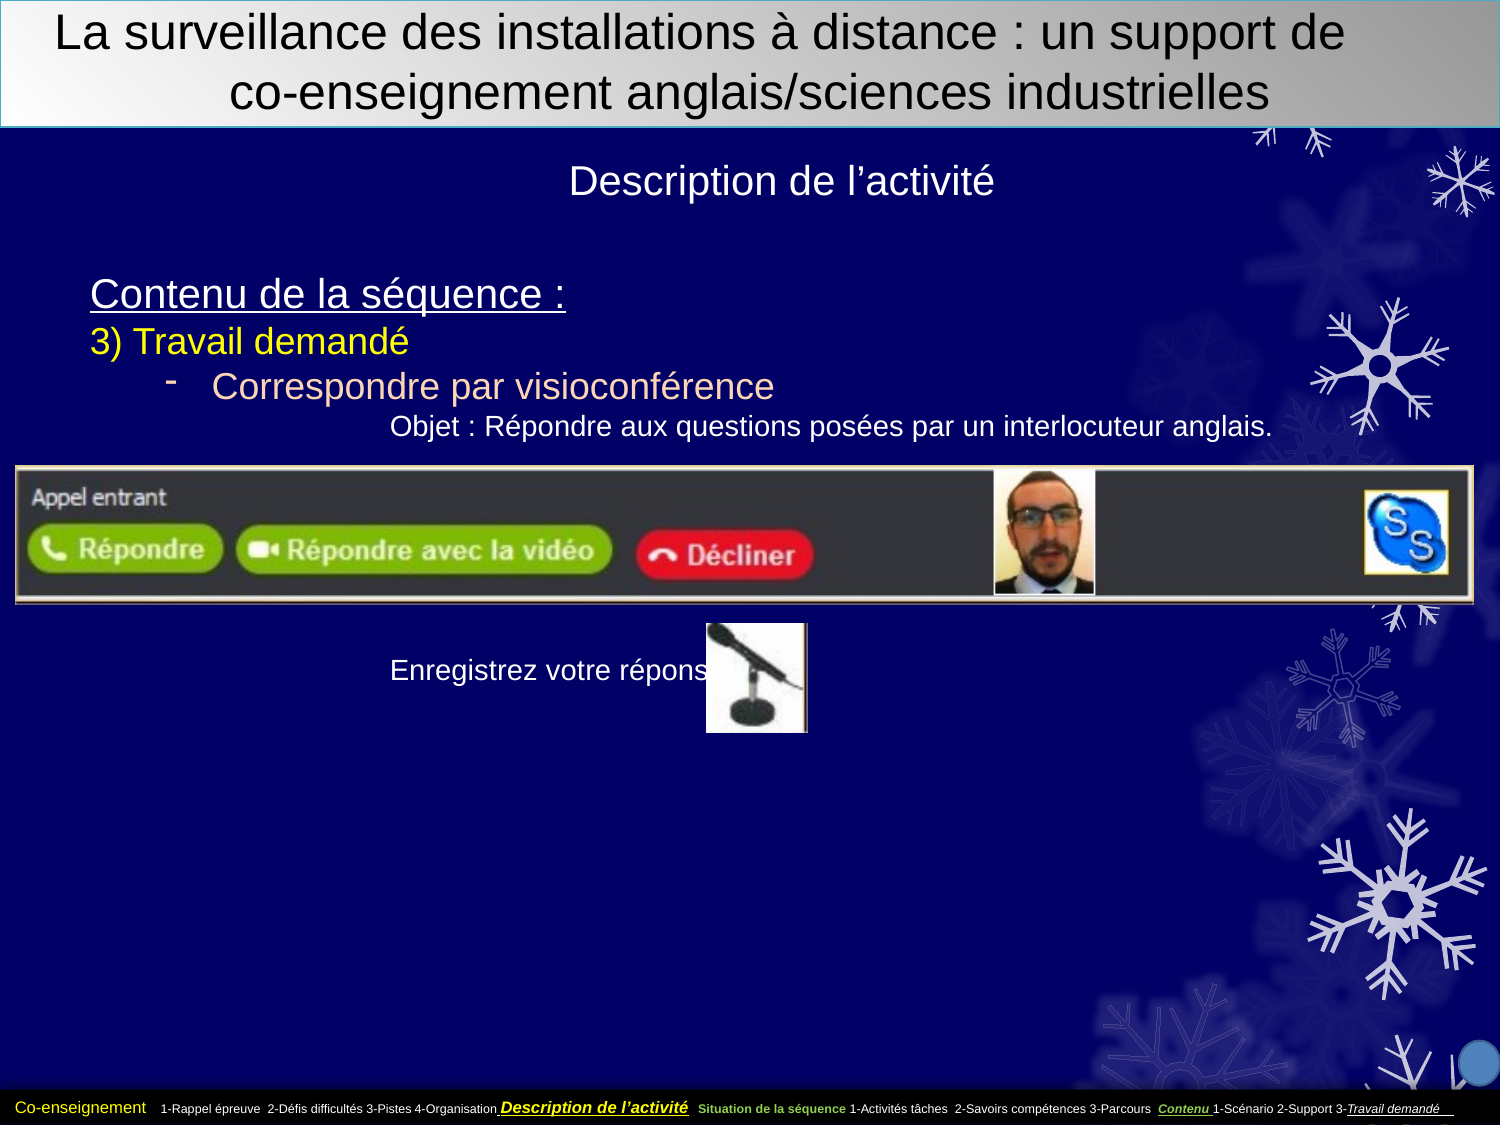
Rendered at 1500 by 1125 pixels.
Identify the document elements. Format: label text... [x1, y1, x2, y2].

text_box Co-enseignement 1-Rappel épreuve 2-Défis difficultés 3-Pistes 4-Organisation Description de l’activité Situation de la séquence 1-Activités tâches 2-Savoirs compétences 3-Parcours Contenu 1-Scénario 2-Support 3-Travail demandé [0, 1089, 1500, 1125]
text_box [1457, 1039, 1500, 1087]
title La surveillance des installations à distance : un support de co-enseignement anglais/sciences industrielles [0, 0, 1500, 128]
text_box Description de l’activité Contenu de la séquence : 3) Travail demandé Correspondre par visioconférence Objet : Répondre aux questions posées par un interlocuteur anglais. Enregistrez votre réponse [0, 129, 1474, 764]
picture [706, 623, 808, 733]
picture [15, 465, 1474, 605]
